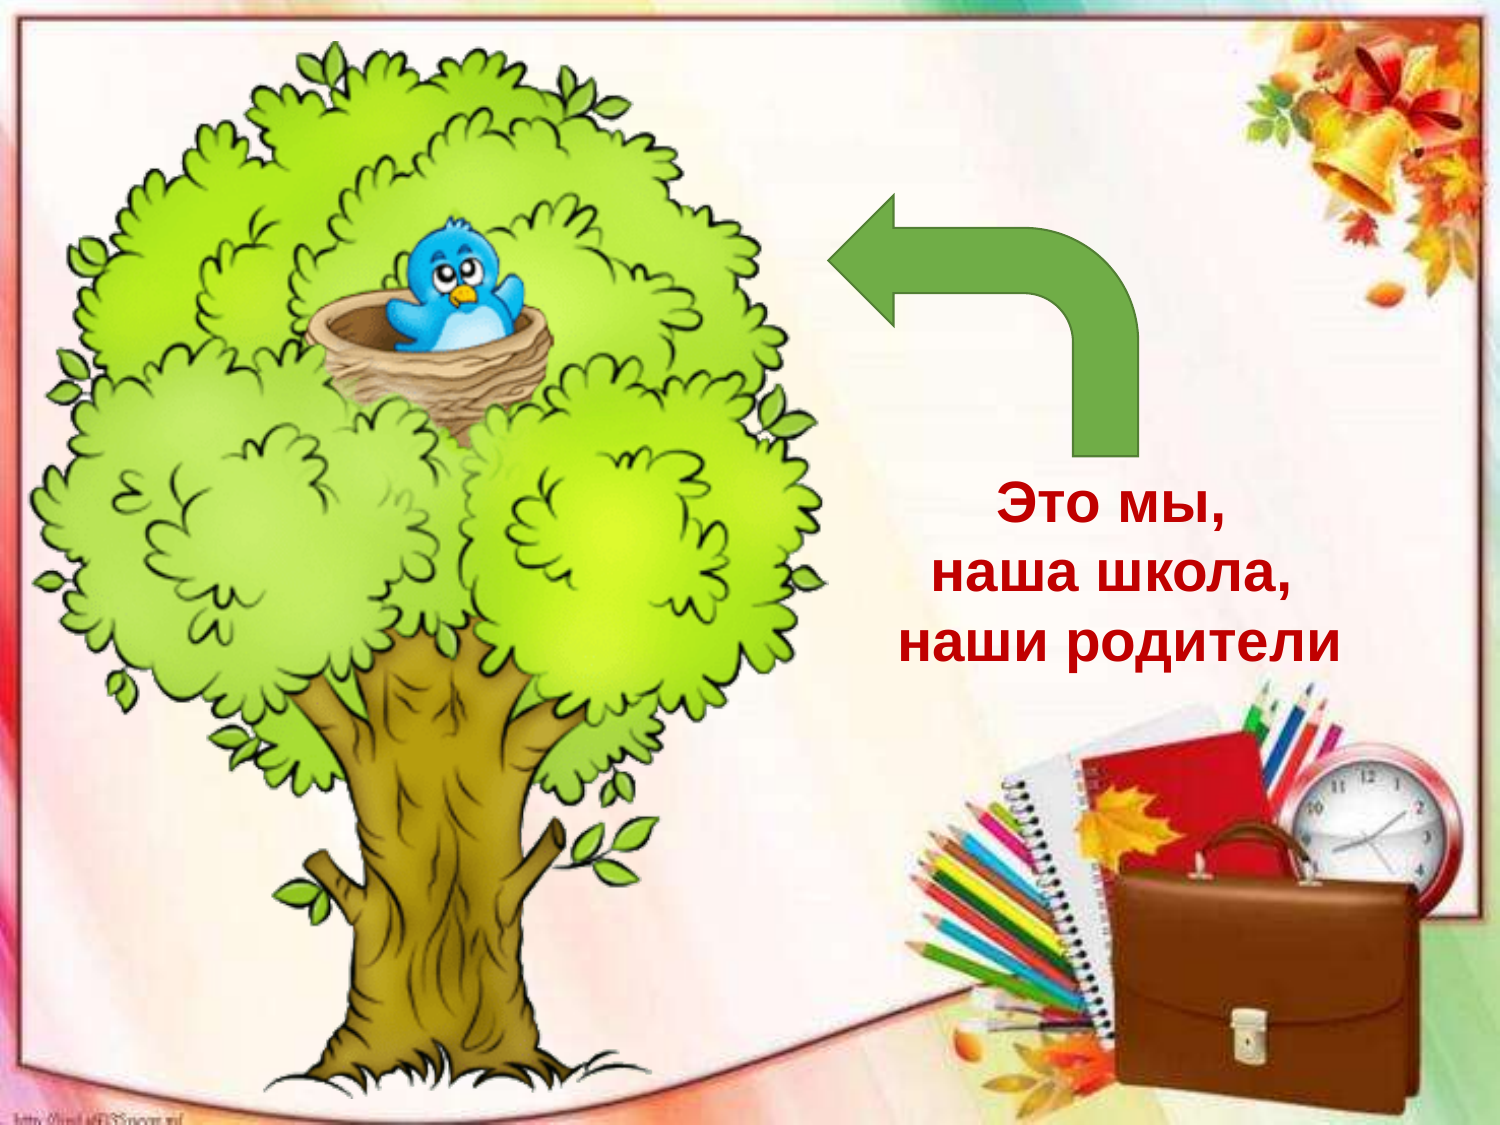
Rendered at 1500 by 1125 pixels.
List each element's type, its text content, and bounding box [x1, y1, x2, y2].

text_box Это мы, наша школа, наши родители [873, 456, 1367, 681]
text_box [829, 192, 1140, 458]
picture [0, 0, 1500, 1125]
